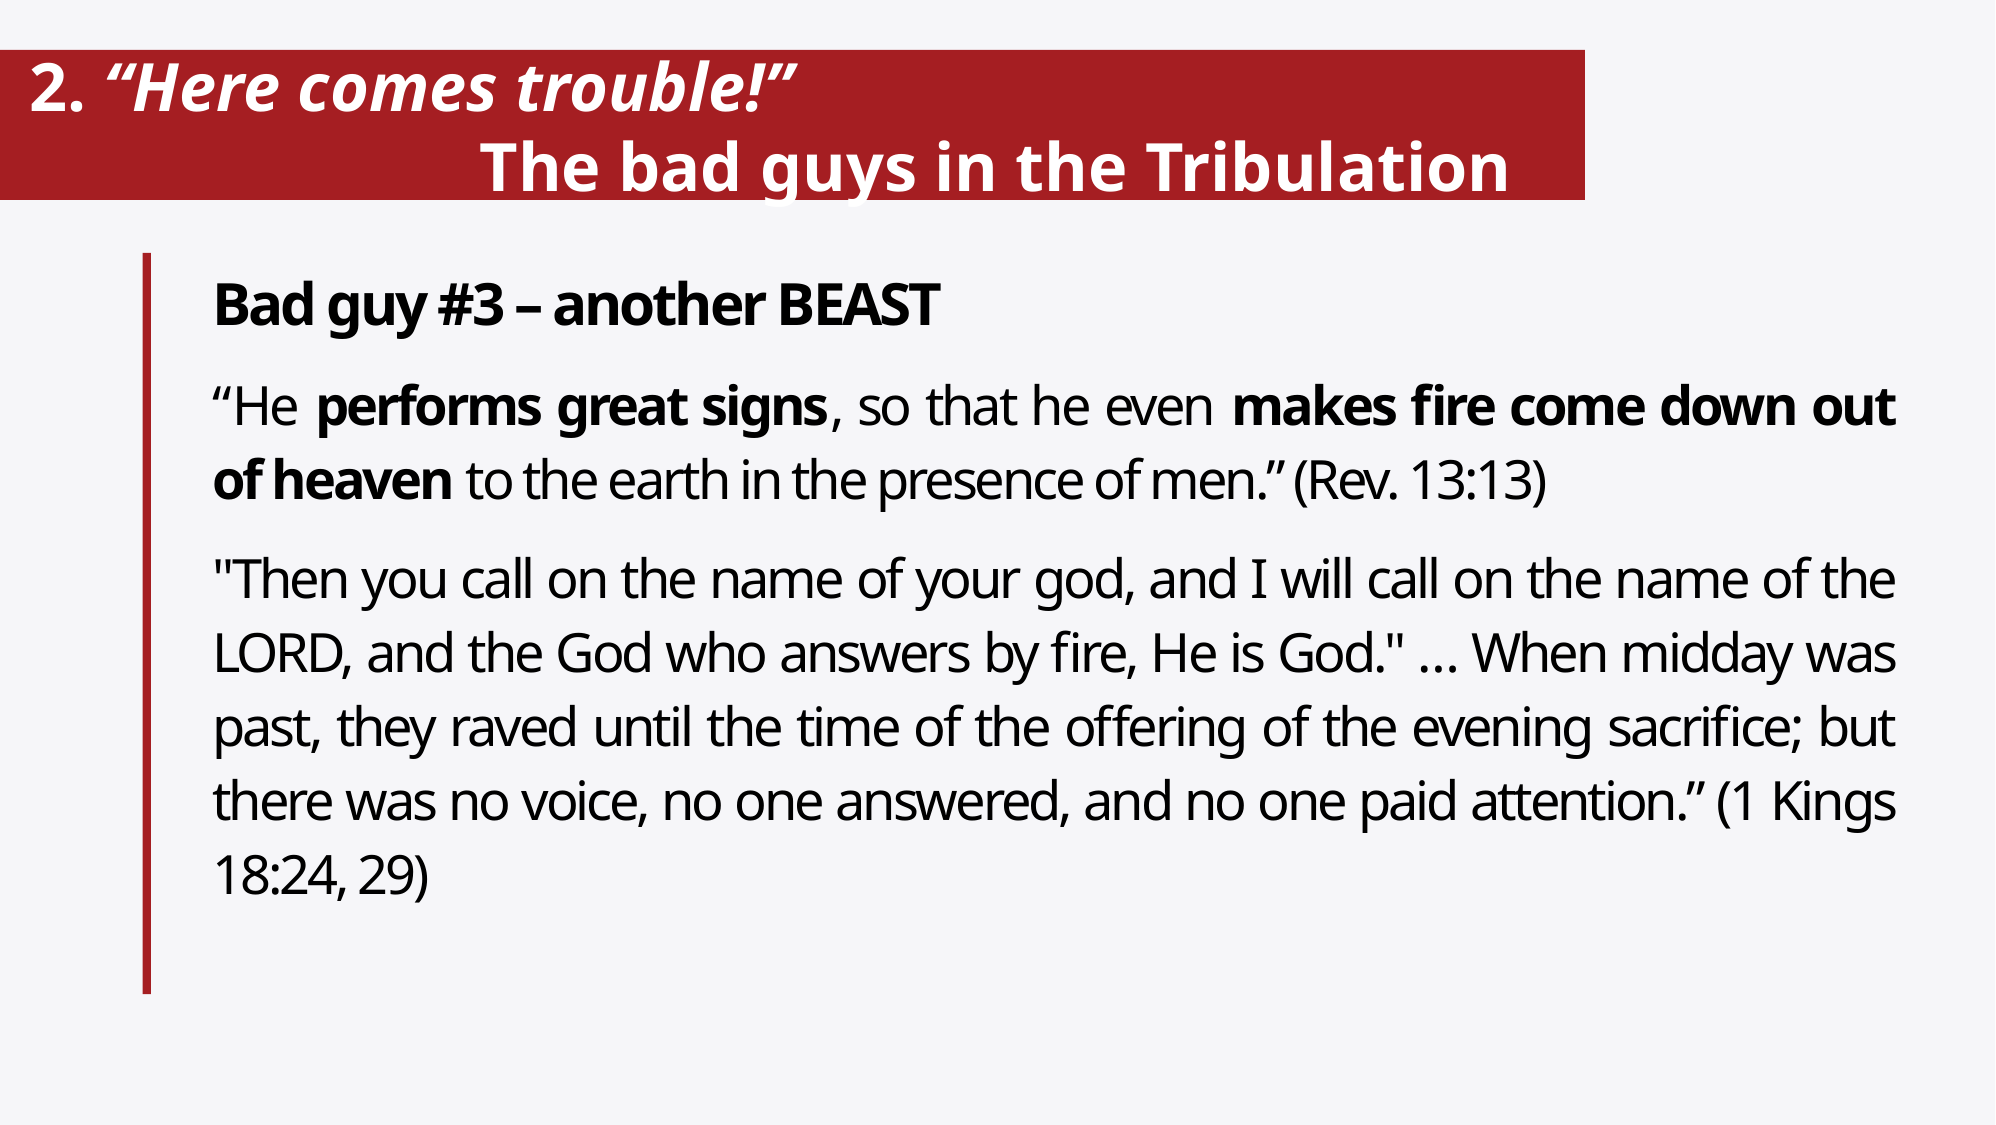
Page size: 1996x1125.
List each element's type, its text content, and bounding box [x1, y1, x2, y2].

title 2. “Here comes trouble!” The bad guys in the Tribulation [14, 62, 1810, 188]
subtitle Bad guy #3 – another BEAST “He performs great signs, so that he even makes fire come down out of heaven to the earth in the presence of men.” (Rev. 13:13) "Then you call on the name of your god, and I will call on the name of the LORD, and the God who answers by fire, He is God." … When midday was past, they raved until the time of the offering of the evening sacrifice; but there was no voice, no one answered, and no one paid attention.” (1 Kings 18:24, 29) [197, 249, 1910, 1000]
